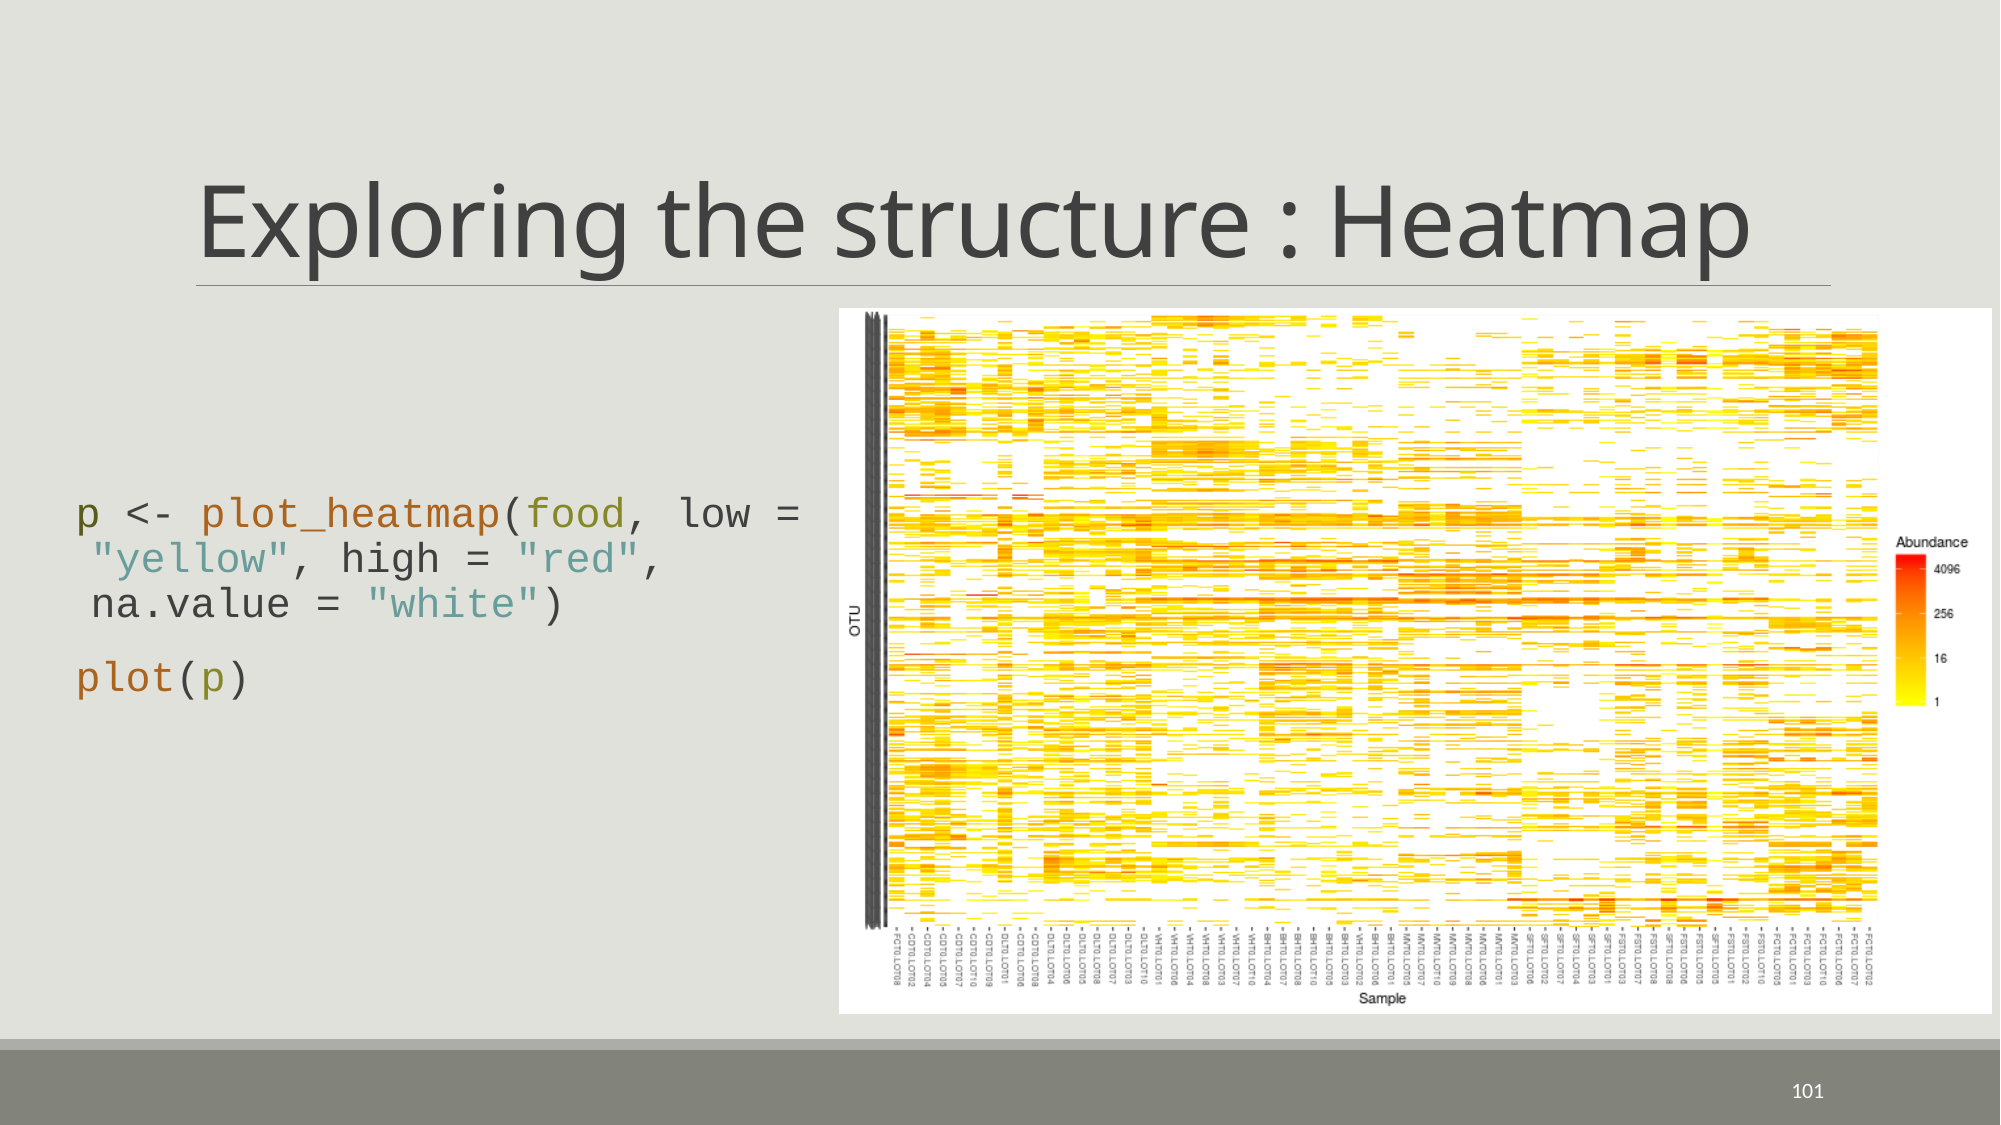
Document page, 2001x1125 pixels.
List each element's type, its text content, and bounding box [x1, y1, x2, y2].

title Exploring the structure : Heatmap [180, 47, 1830, 285]
list p <- plot_heatmap(food, low = "yellow", high = "red", na.value = "white") plot(p) [75, 302, 845, 963]
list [838, 307, 1993, 1014]
slide_number 101 [1624, 1059, 1840, 1120]
